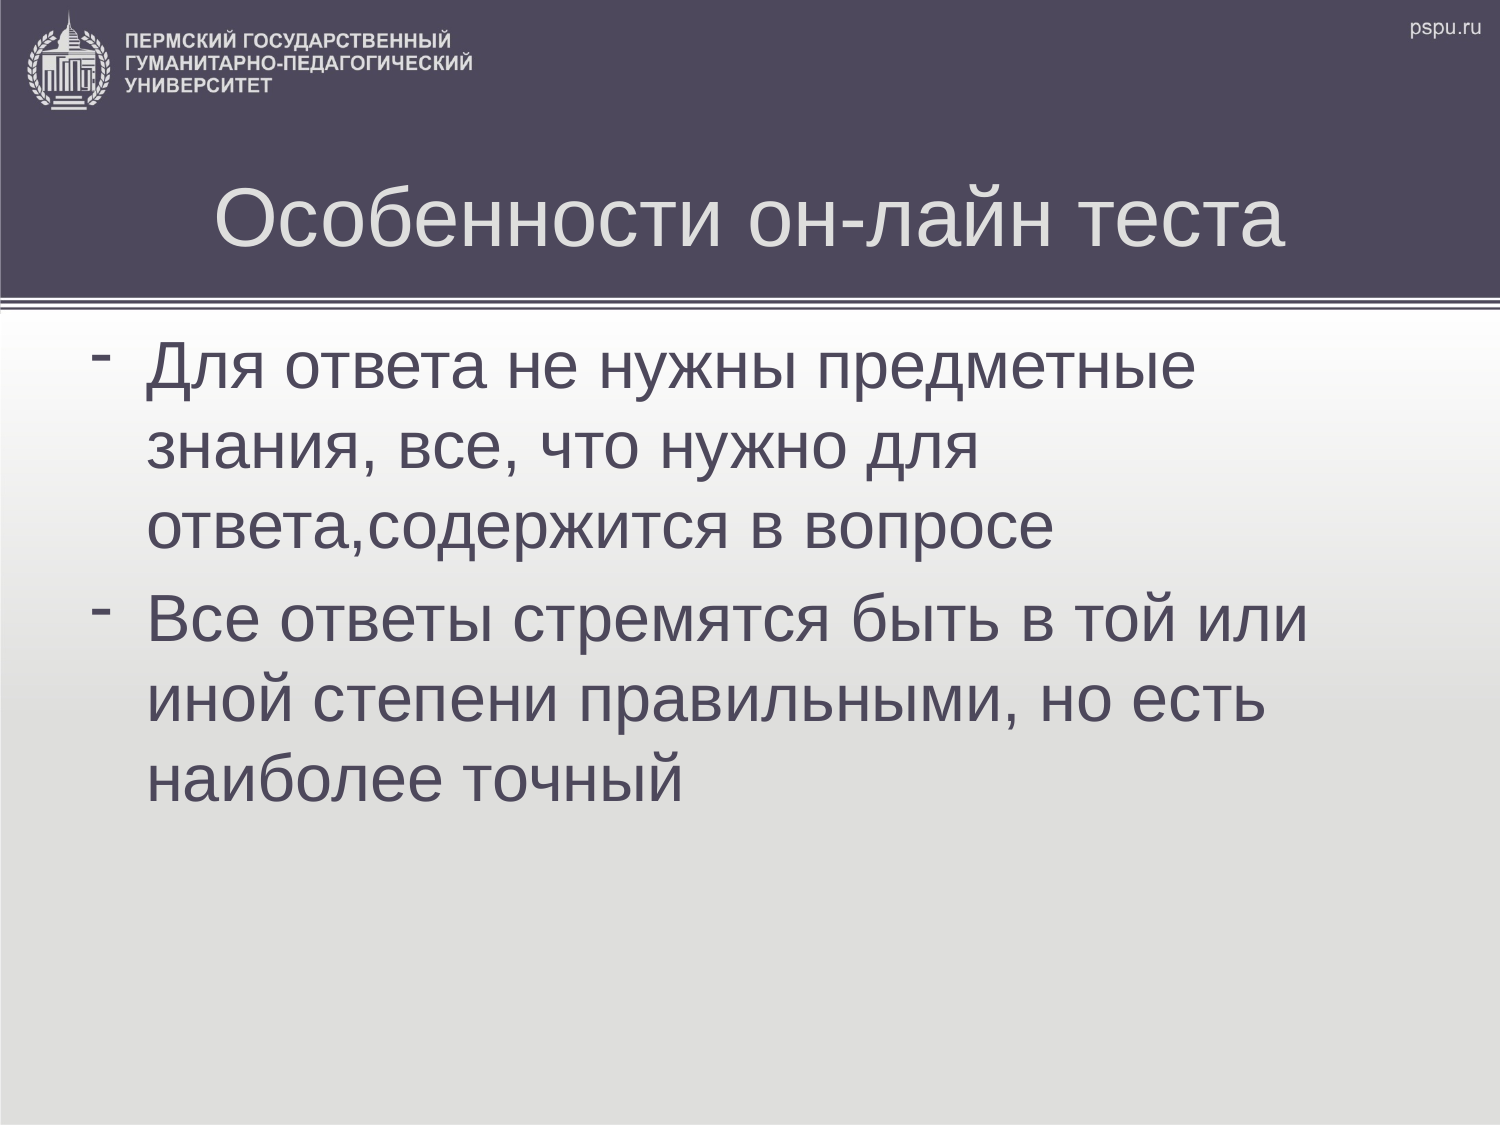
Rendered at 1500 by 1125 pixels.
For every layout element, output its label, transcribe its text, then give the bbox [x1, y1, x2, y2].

title Особенности он-лайн теста [76, 125, 1424, 302]
picture [0, 0, 1500, 1125]
list Для ответа не нужны предметные знания, все, что нужно для ответа,содержится в вопросе Все ответы стремятся быть в той или иной степени правильными, но есть наиболее точный [75, 314, 1425, 1005]
